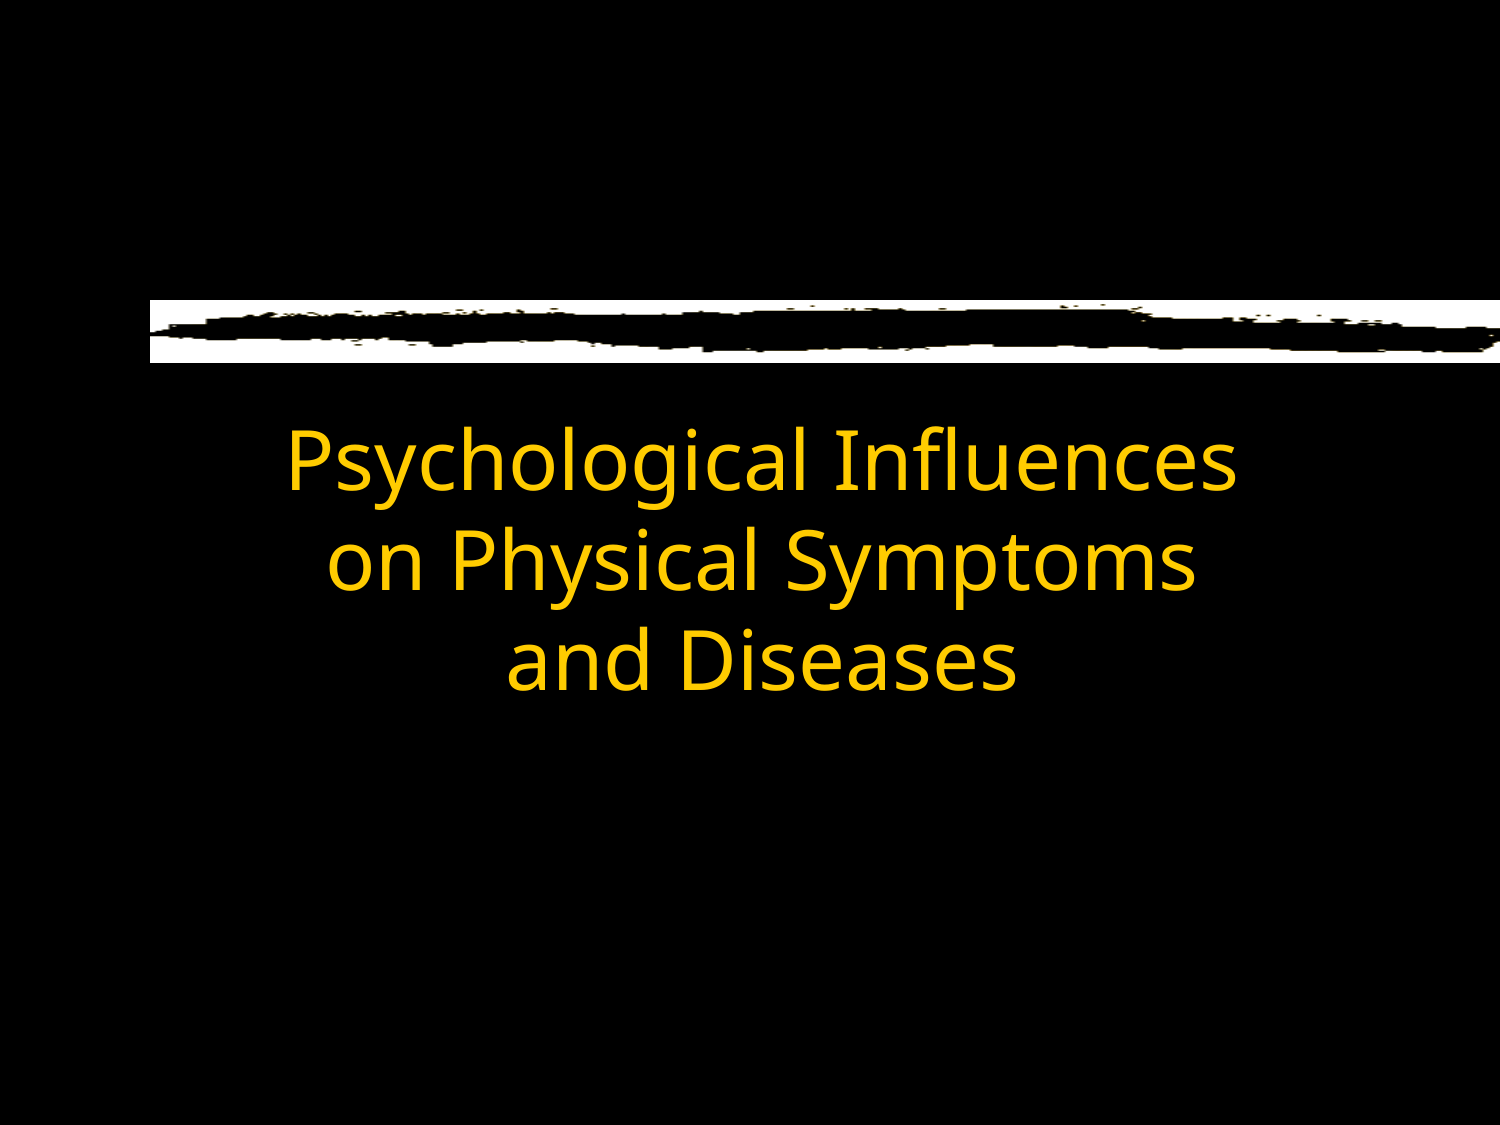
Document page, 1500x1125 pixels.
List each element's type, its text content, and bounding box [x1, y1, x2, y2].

subtitle Psychological Influences on Physical Symptoms and Diseases [237, 399, 1288, 813]
